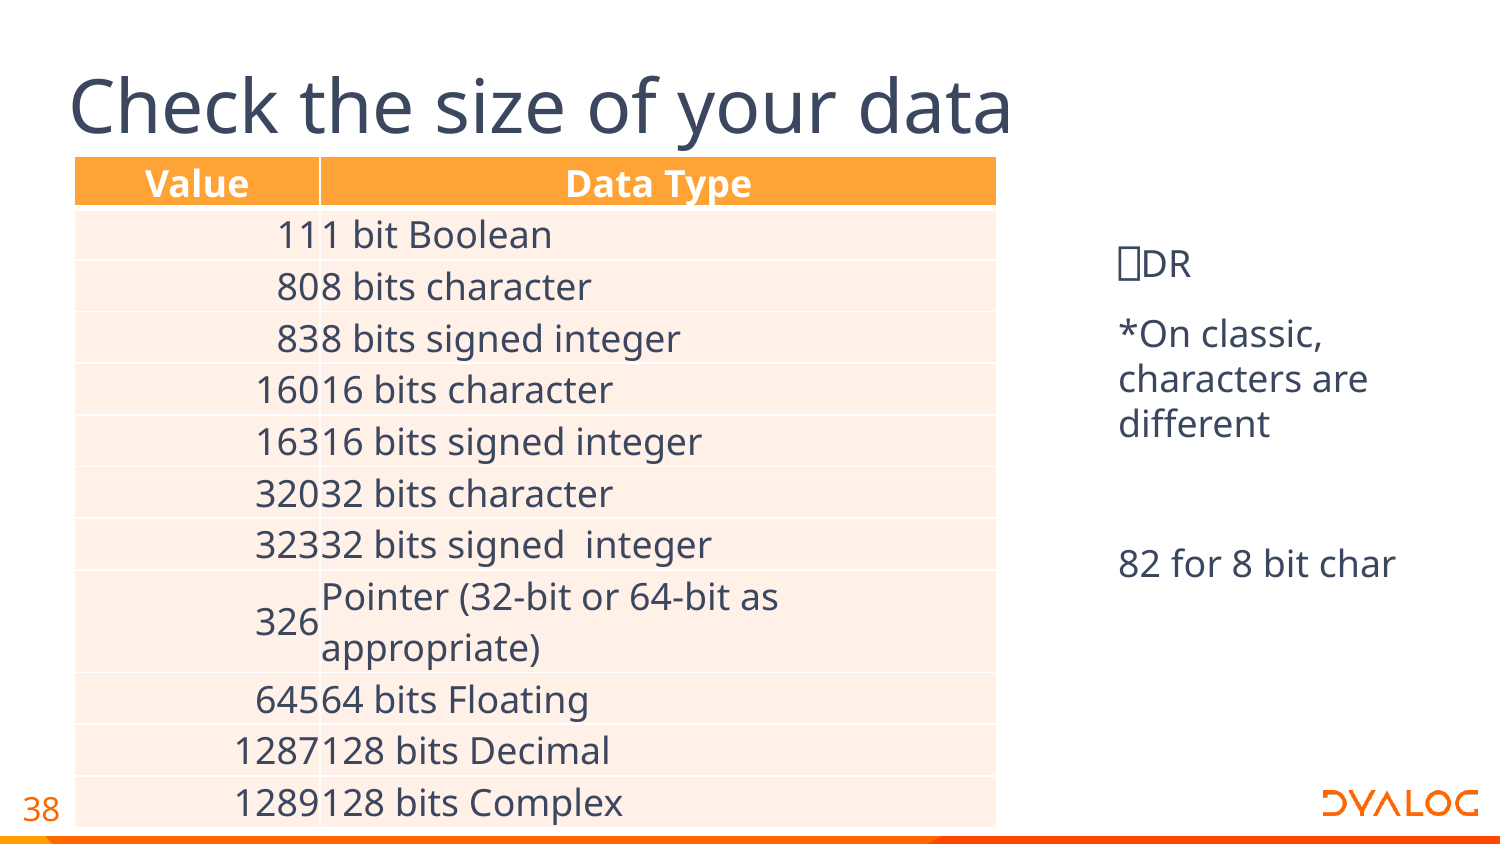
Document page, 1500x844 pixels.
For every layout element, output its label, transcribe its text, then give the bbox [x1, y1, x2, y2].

table_cell 8 bits character [321, 261, 996, 311]
table_cell 16 bits character [321, 364, 996, 414]
table_cell 163 [75, 416, 319, 466]
table_header Data Type [321, 157, 996, 205]
table_cell 8 bits signed integer [321, 312, 996, 362]
table_cell 80 [75, 261, 319, 311]
table_cell 320 [75, 467, 319, 517]
table_cell 64 bits Floating [321, 673, 996, 723]
table_cell 326 [75, 571, 319, 672]
table_cell 645 [75, 673, 319, 723]
table_cell 323 [75, 519, 319, 569]
table_cell 128 bits Complex [321, 777, 996, 827]
table_cell 32 bits signed integer [321, 519, 996, 569]
table_cell Pointer (32-bit or 64-bit as appropriate) [321, 571, 996, 672]
table_cell 1289 [75, 777, 319, 827]
table_cell 32 bits character [321, 467, 996, 517]
table_cell 16 bits signed integer [321, 416, 996, 466]
table_cell 11 [75, 211, 319, 259]
table_cell 1287 [75, 725, 319, 775]
title Check the size of your data [53, 43, 1121, 157]
table_cell 83 [75, 312, 319, 362]
picture [1323, 790, 1478, 816]
picture [0, 836, 1500, 844]
table_cell 1 bit Boolean [321, 211, 996, 259]
list ⎕DR *On classic, characters are different 82 for 8 bit char [1103, 232, 1453, 740]
table_header Value [75, 157, 319, 205]
table_cell 128 bits Decimal [321, 725, 996, 775]
table_cell 160 [75, 364, 319, 414]
